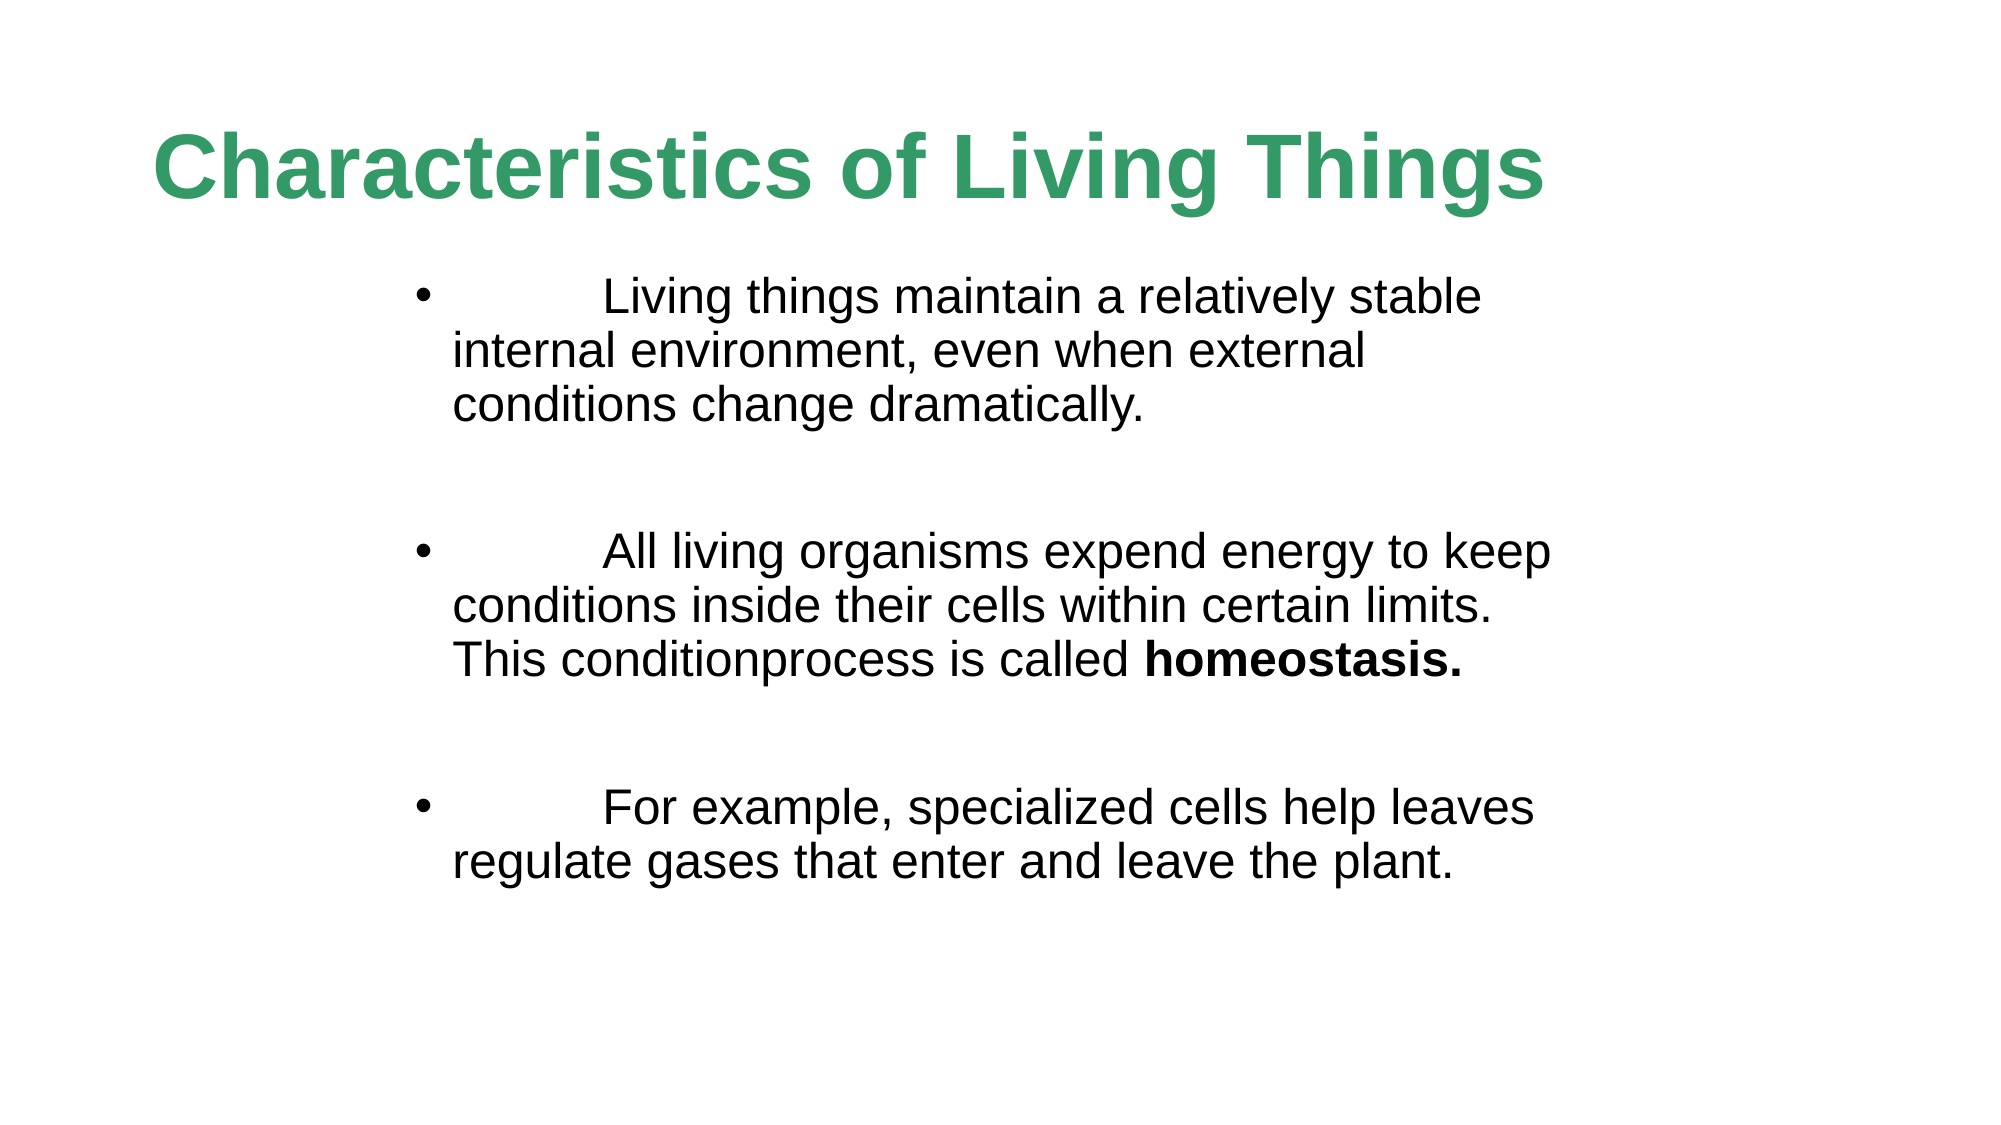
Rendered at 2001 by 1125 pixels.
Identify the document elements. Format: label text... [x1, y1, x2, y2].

list Living things maintain a relatively stable internal environment, even when external conditions change dramatically. All living organisms expend energy to keep conditions inside their cells within certain limits. This conditionprocess is called homeostasis. For example, specialized cells help leaves regulate gases that enter and leave the plant. [324, 262, 1588, 1005]
title Characteristics of Living Things [137, 59, 1863, 278]
